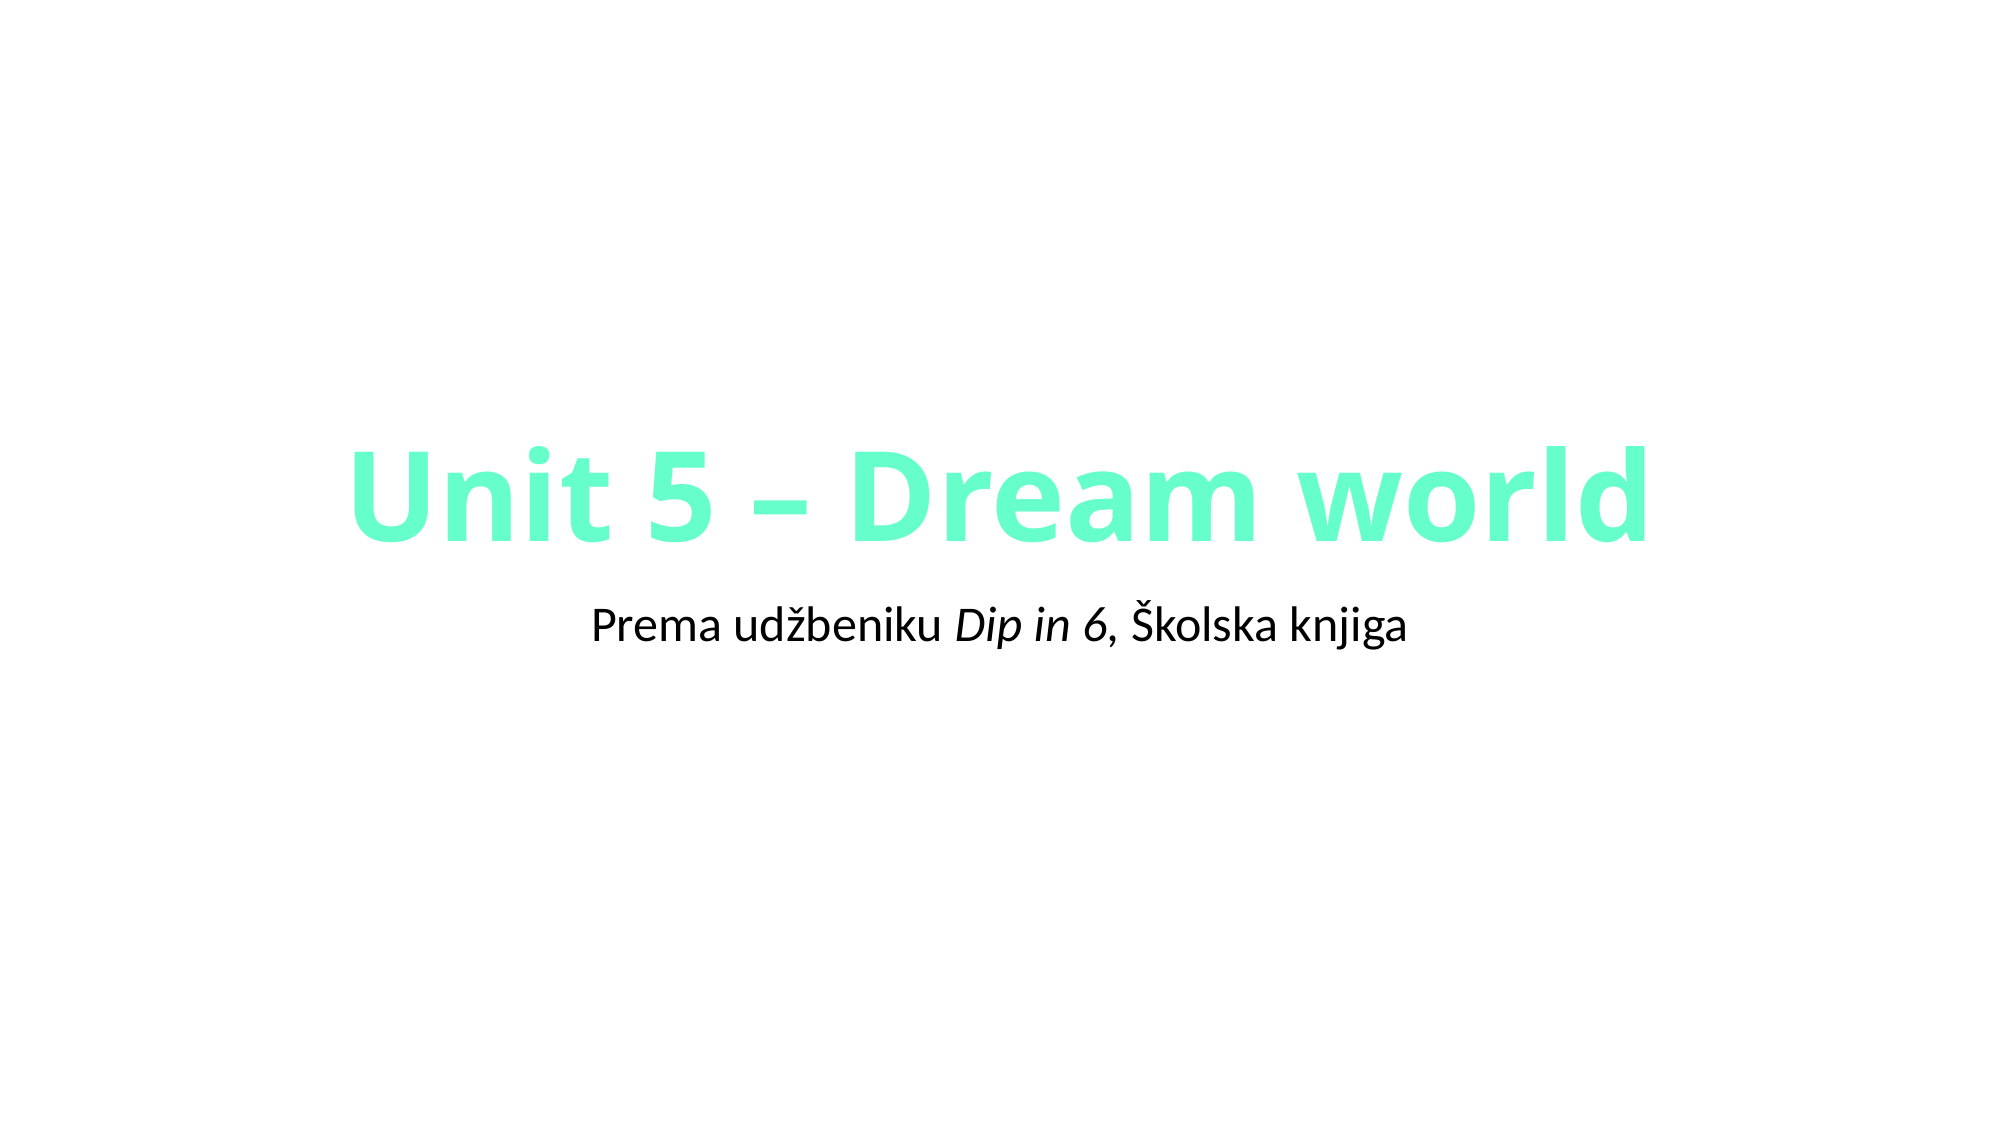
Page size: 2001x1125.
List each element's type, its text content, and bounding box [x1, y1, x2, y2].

title Unit 5 – Dream world [249, 184, 1750, 576]
subtitle Prema udžbeniku Dip in 6, Školska knjiga [249, 590, 1750, 863]
